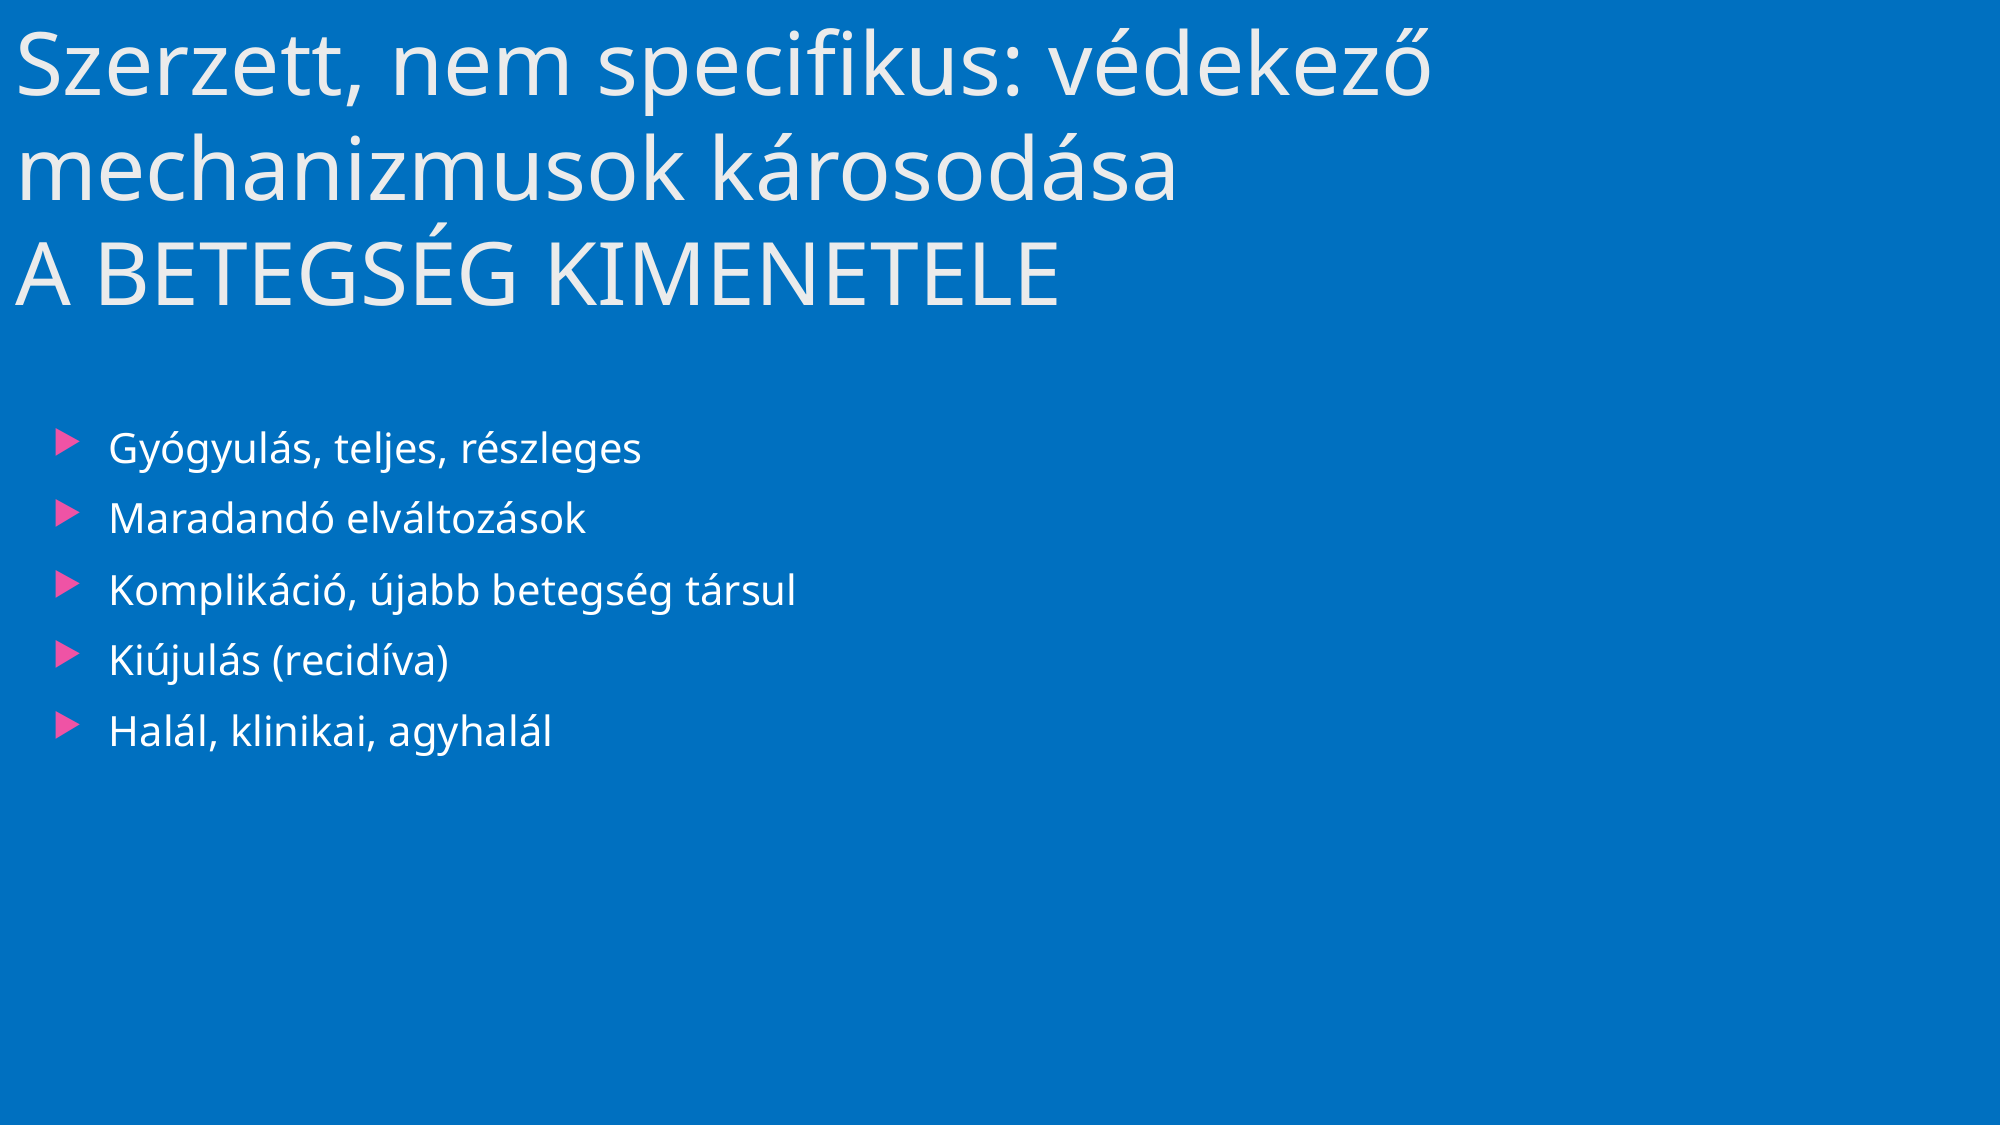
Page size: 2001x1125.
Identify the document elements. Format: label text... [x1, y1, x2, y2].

list Gyógyulás, teljes, részleges Maradandó elváltozások Komplikáció, újabb betegség társul Kiújulás (recidíva) Halál, klinikai, agyhalál [37, 413, 1506, 1103]
title Szerzett, nem specifikus: védekező mechanizmusok károsodása A BETEGSÉG KIMENETELE [0, 0, 1543, 230]
